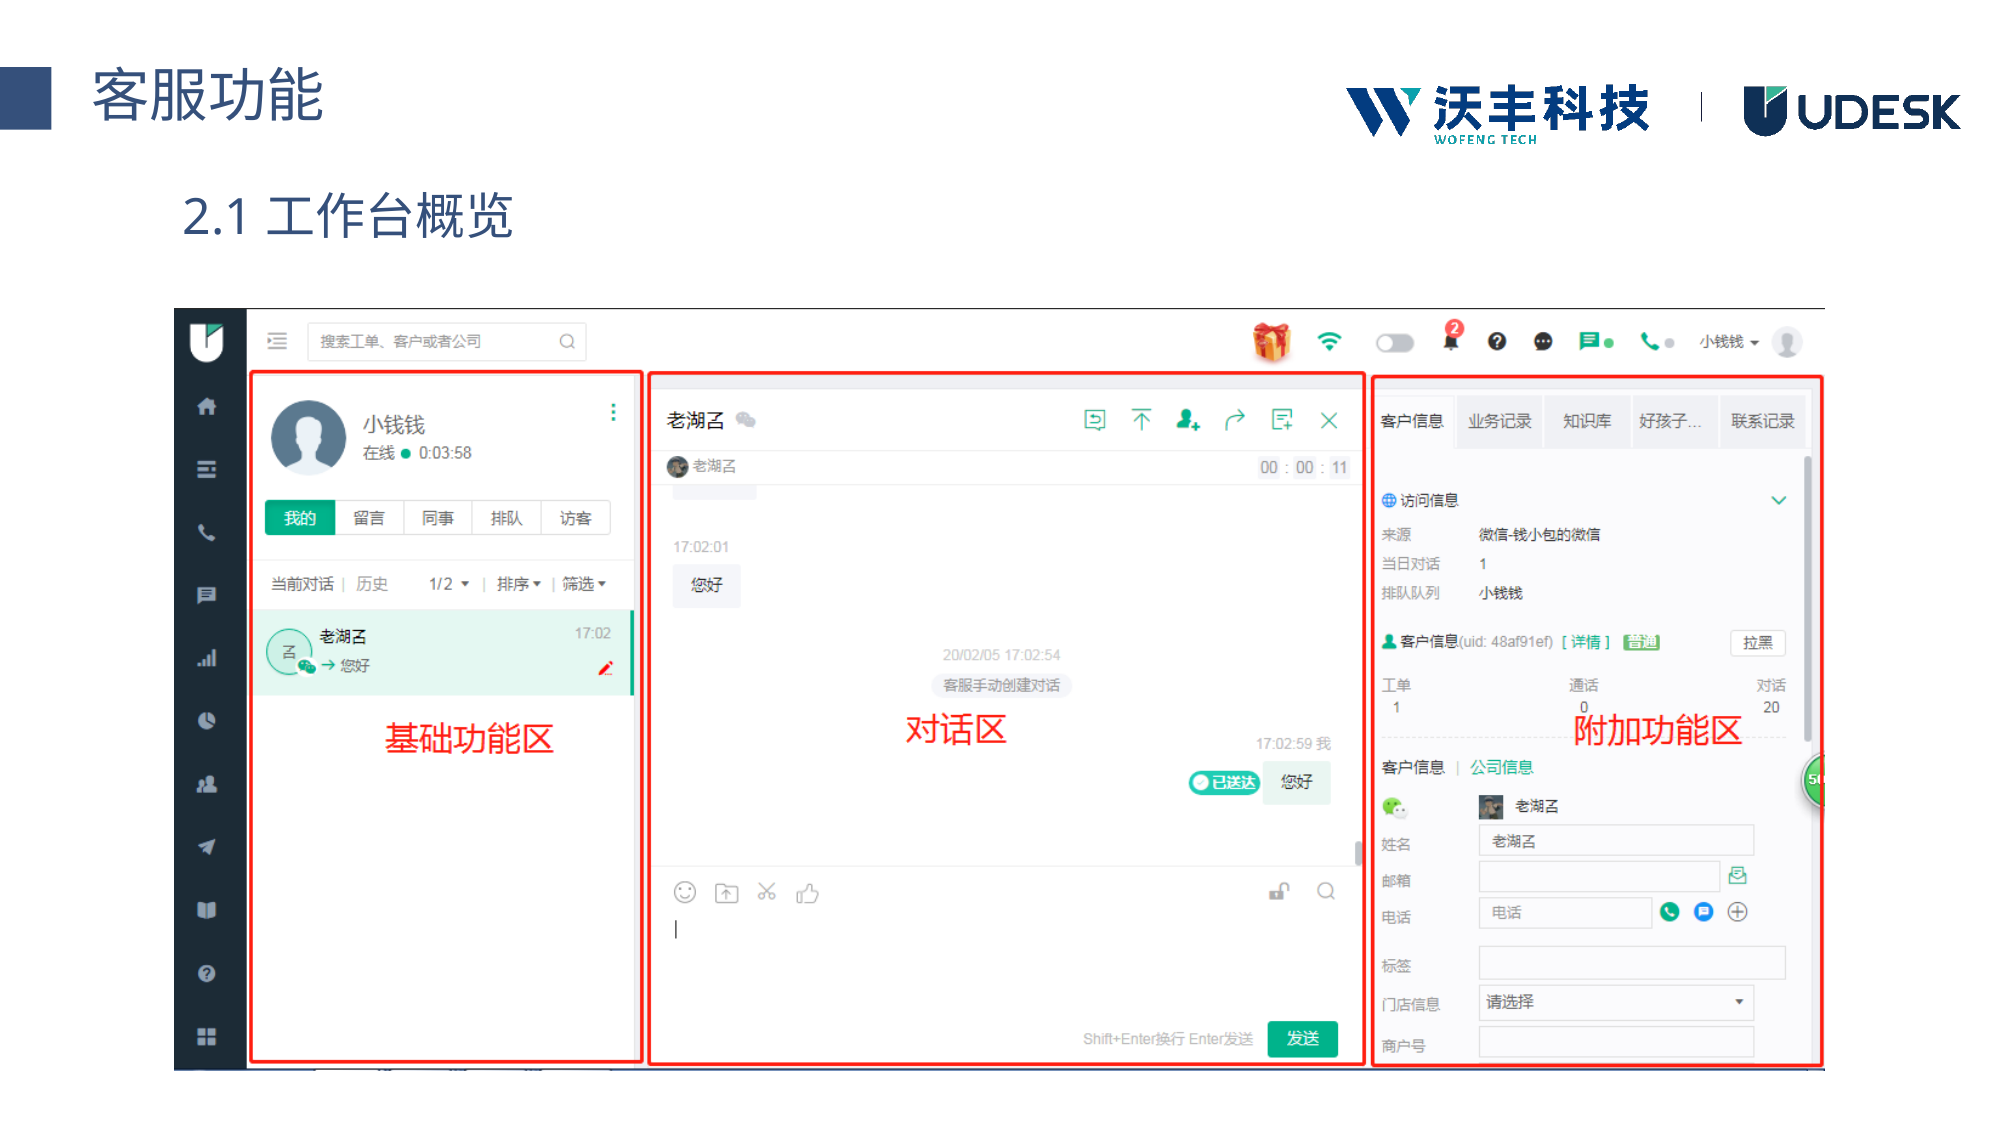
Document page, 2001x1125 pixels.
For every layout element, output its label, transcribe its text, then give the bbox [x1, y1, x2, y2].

text_box 客服功能 [91, 66, 325, 130]
picture [174, 308, 1826, 1072]
text_box 2.1工作台概览 [137, 191, 561, 246]
picture [1344, 32, 1982, 185]
